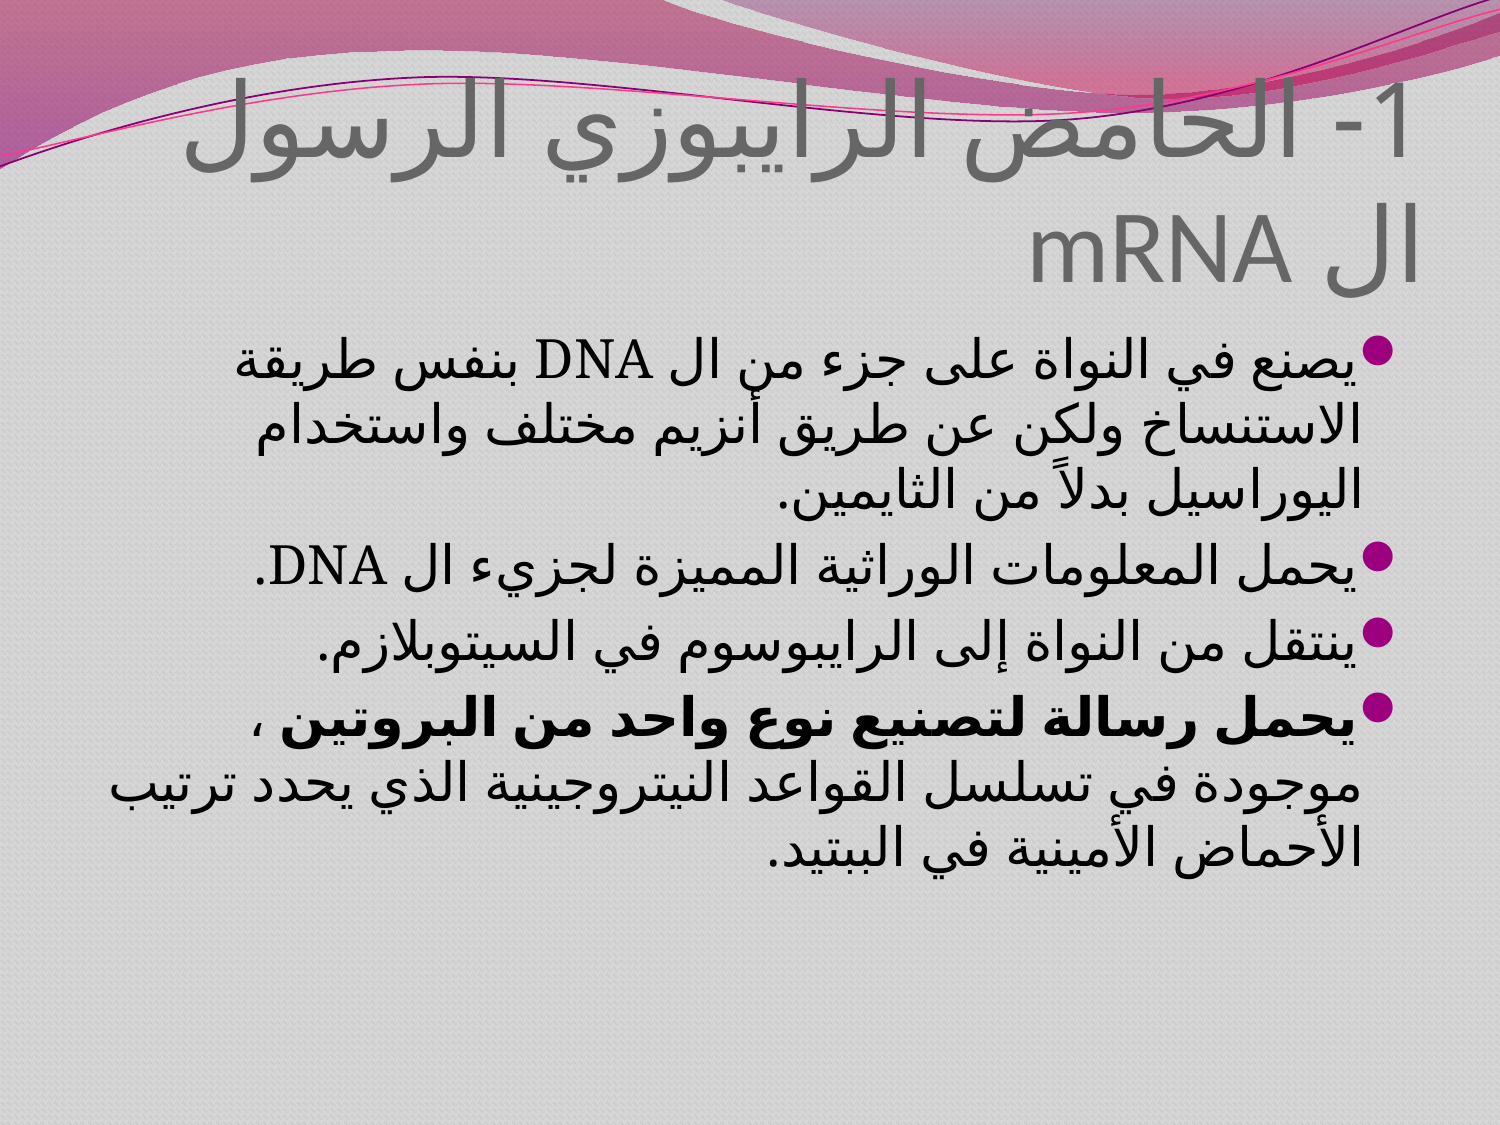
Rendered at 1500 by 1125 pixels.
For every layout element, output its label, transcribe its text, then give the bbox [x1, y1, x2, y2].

title 1- الحامض الرايبوزي الرسول ال mRNA [75, 115, 1425, 303]
list يصنع في النواة على جزء من ال DNA بنفس طريقة الاستنساخ ولكن عن طريق أنزيم مختلف واستخدام اليوراسيل بدلاً من الثايمين. يحمل المعلومات الوراثية المميزة لجزيء ال DNA. ينتقل من النواة إلى الرايبوسوم في السيتوبلازم. يحمل رسالة لتصنيع نوع واحد من البروتين ، موجودة في تسلسل القواعد النيتروجينية الذي يحدد ترتيب الأحماض الأمينية في الببتيد. [75, 317, 1425, 1038]
